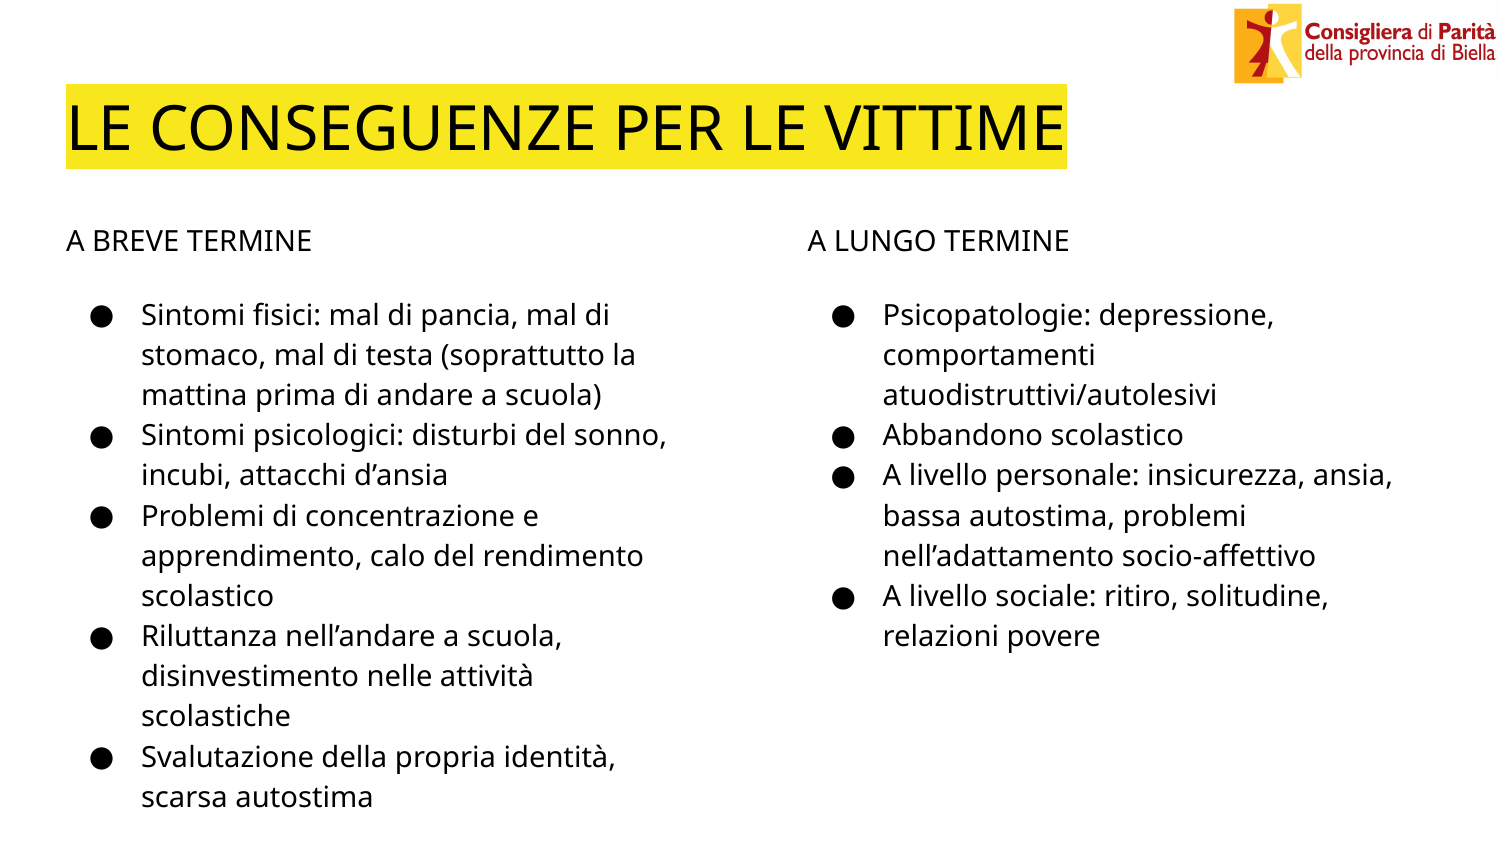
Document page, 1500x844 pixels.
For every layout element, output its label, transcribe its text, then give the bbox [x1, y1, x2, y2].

list A BREVE TERMINE Sintomi fisici: mal di pancia, mal di stomaco, mal di testa (soprattutto la mattina prima di andare a scuola) Sintomi psicologici: disturbi del sonno, incubi, attacchi d’ansia Problemi di concentrazione e apprendimento, calo del rendimento scolastico Riluttanza nell’andare a scuola, disinvestimento nelle attività scolastiche Svalutazione della propria identità, scarsa autostima [51, 202, 708, 750]
list A LUNGO TERMINE Psicopatologie: depressione, comportamenti atuodistruttivi/autolesivi Abbandono scolastico A livello personale: insicurezza, ansia, bassa autostima, problemi nell’adattamento socio-affettivo A livello sociale: ritiro, solitudine, relazioni povere [792, 202, 1449, 750]
picture [1230, 0, 1500, 88]
title LE CONSEGUENZE PER LE VITTIME [51, 72, 1449, 167]
